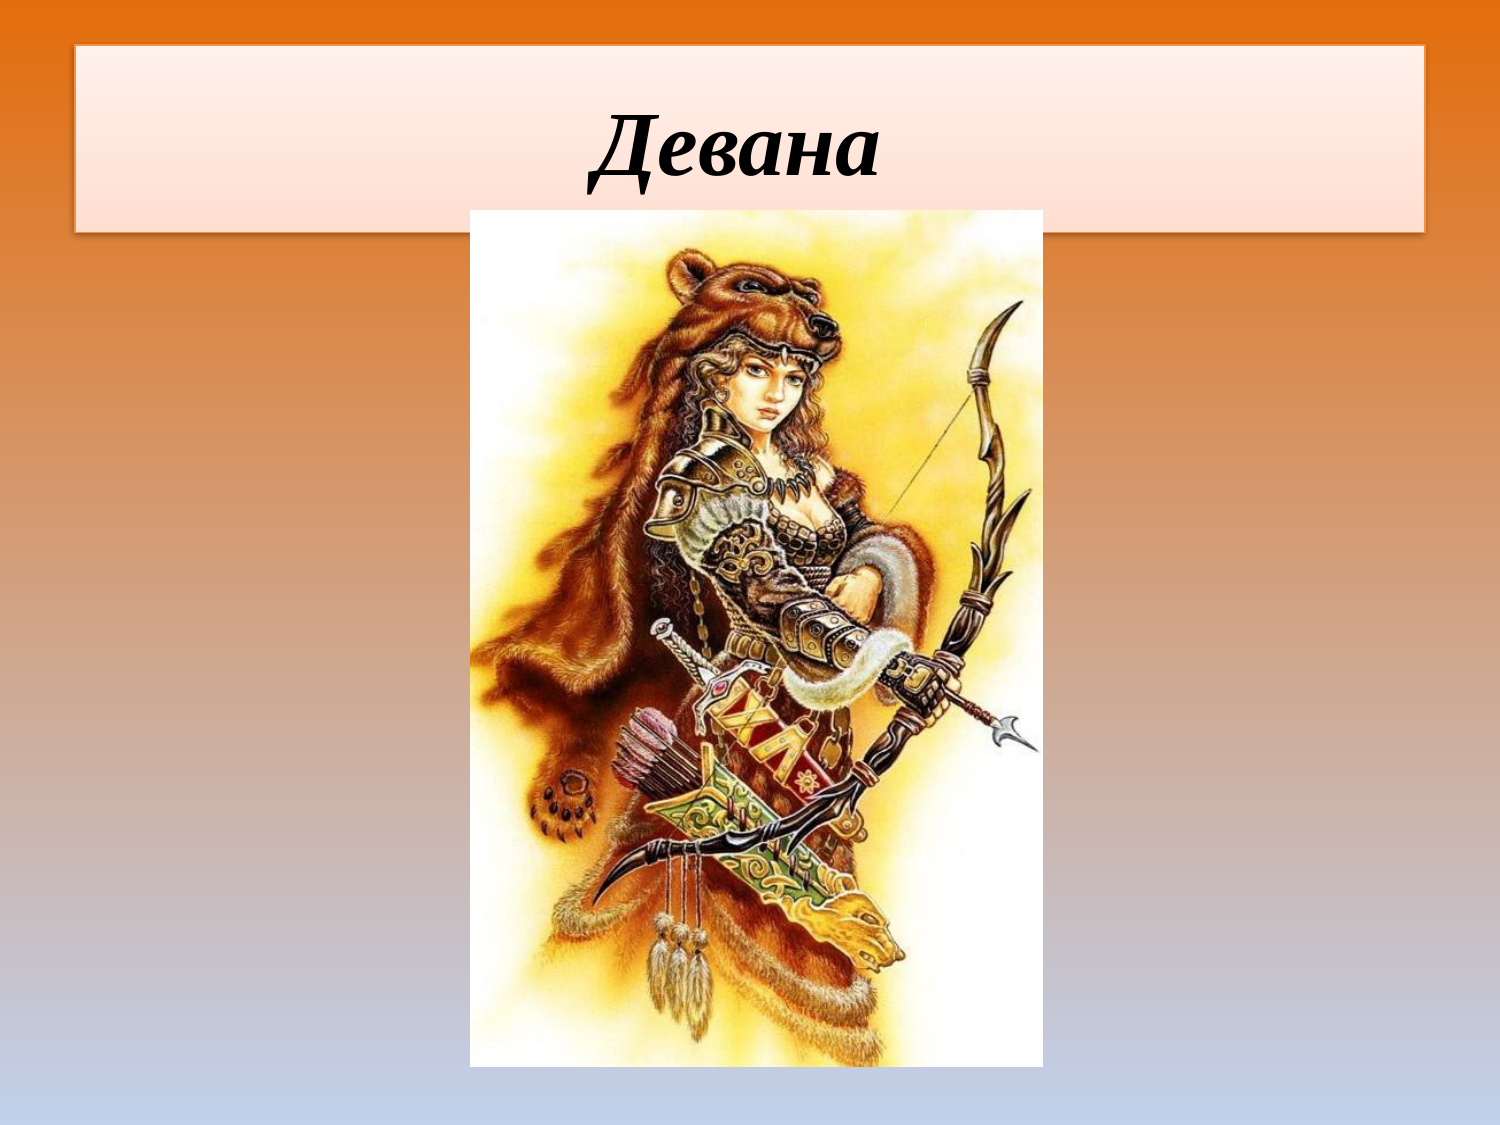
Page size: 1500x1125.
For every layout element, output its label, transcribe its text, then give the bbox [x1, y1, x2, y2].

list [469, 210, 1044, 1067]
title Девана [74, 44, 1426, 233]
